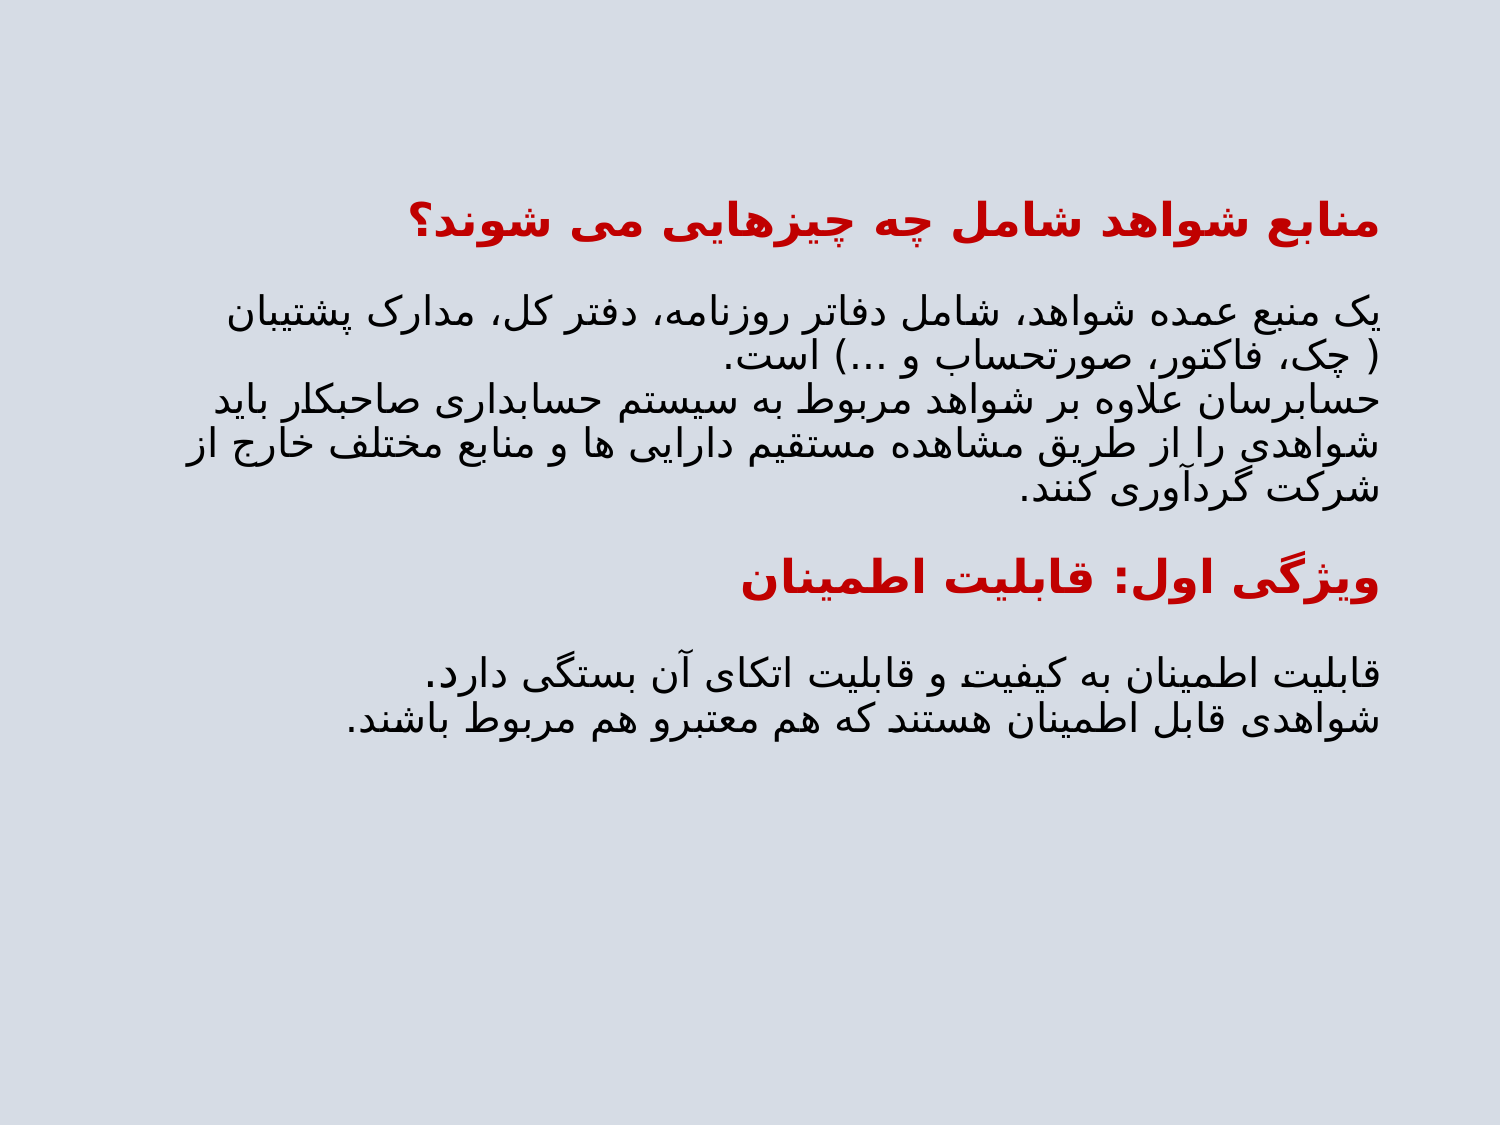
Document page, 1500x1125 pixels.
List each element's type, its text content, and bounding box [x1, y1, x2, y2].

title منابع شواهد شامل چه چیزهایی می شوند؟ یک منبع عمده شواهد، شامل دفاتر روزنامه، دفتر کل، مدارک پشتیبان ( چک، فاکتور، صورتحساب و ...) است. حسابرسان علاوه بر شواهد مربوط به سیستم حسابداری صاحبکار باید شواهدی را از طریق مشاهده مستقیم دارایی ها و منابع مختلف خارج از شرکت گردآوری کنند. ویژگی اول: قابلیت اطمینان قابلیت اطمینان به کیفیت و قابلیت اتکای آن بستگی دارد. شواهدی قابل اطمینان هستند که هم معتبرو هم مربوط باشند. [103, 185, 1397, 953]
